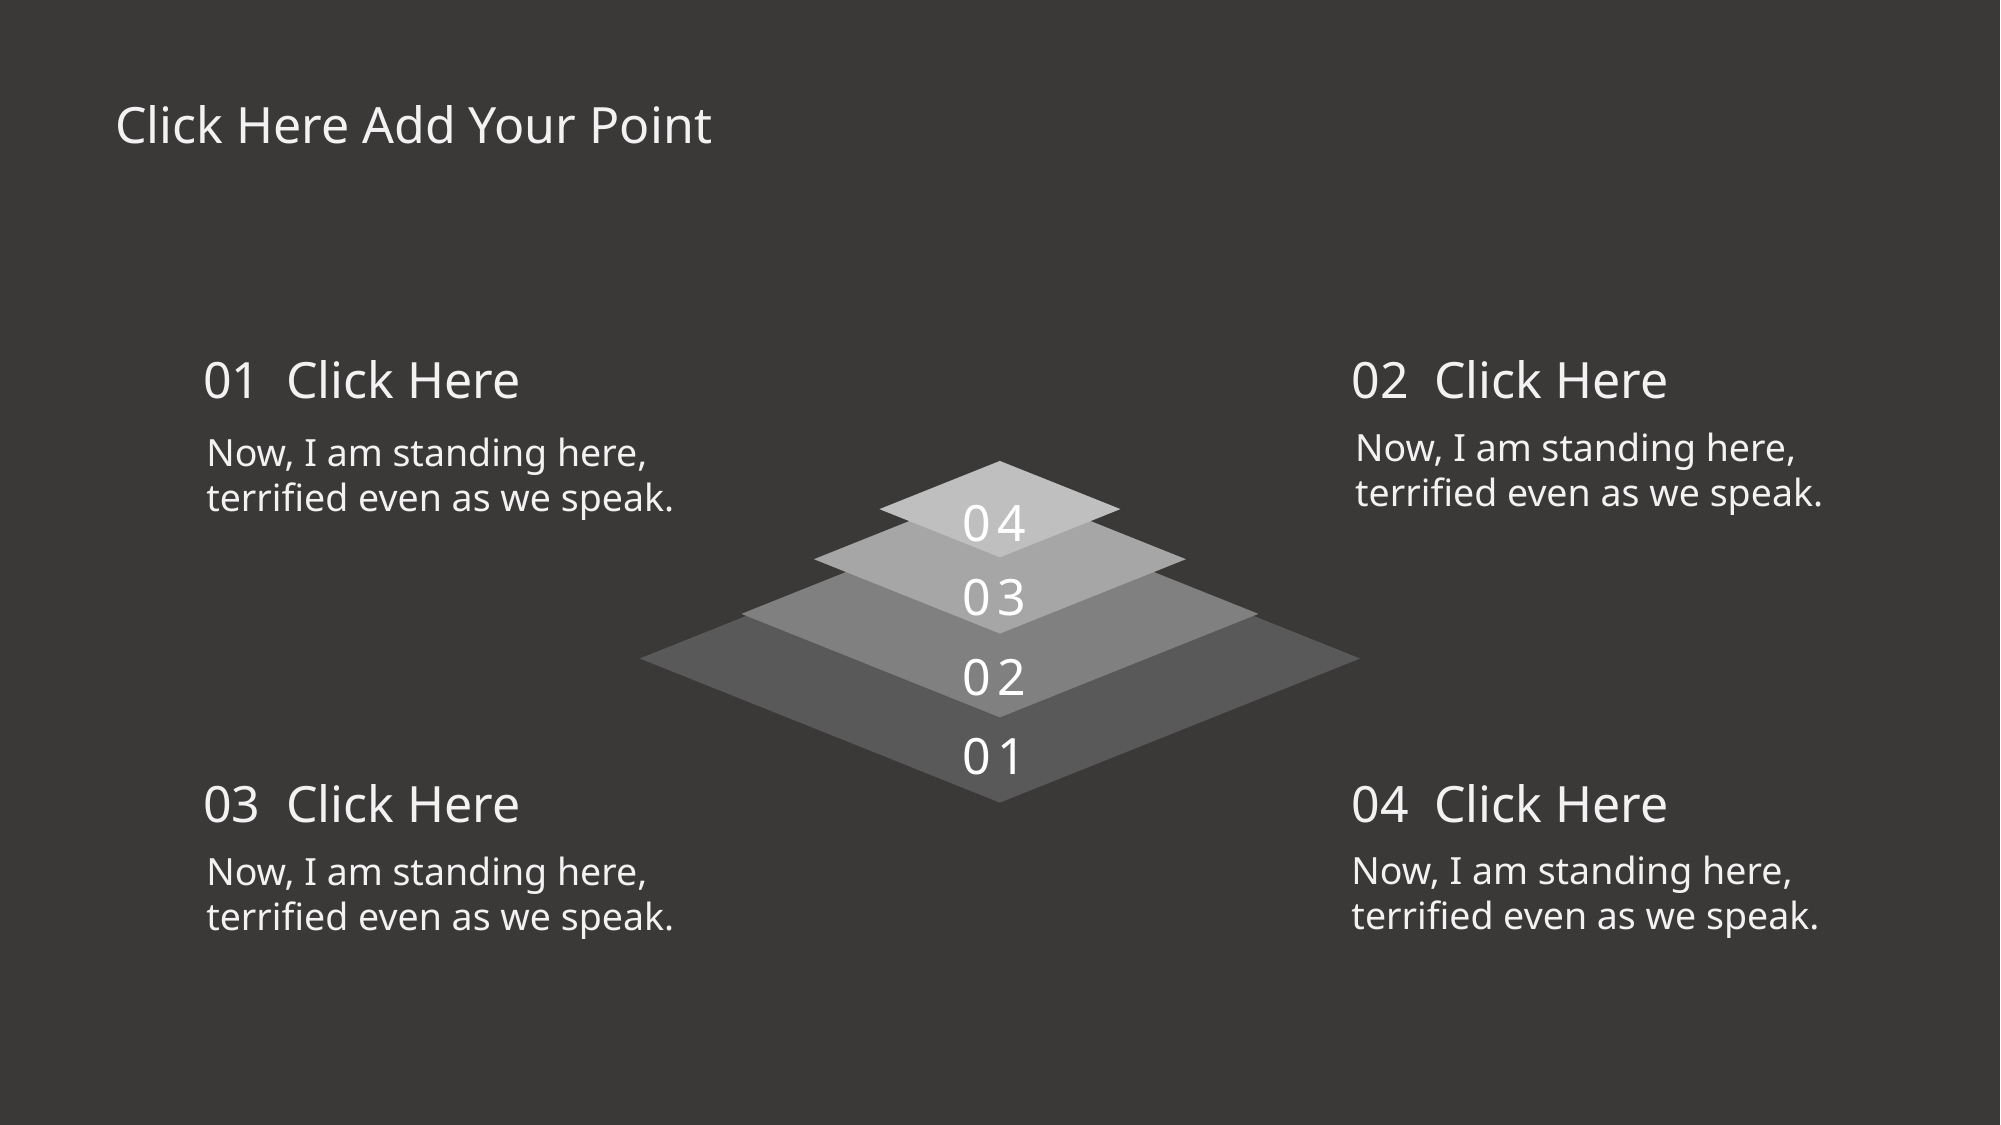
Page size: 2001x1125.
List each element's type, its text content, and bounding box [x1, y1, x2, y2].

text_box Click Here Add Your Point [100, 85, 853, 161]
text_box 01 Click Here [188, 340, 584, 416]
text_box [1053, 521, 1189, 614]
text_box 03 Click Here [188, 764, 584, 840]
text_box 03 [947, 559, 1053, 633]
text_box Now, I am standing here, terrified even as we speak. [1336, 839, 1907, 945]
text_box [811, 521, 947, 614]
text_box 04 Click Here [1336, 764, 1733, 839]
text_box 02 [947, 637, 1053, 713]
text_box Now, I am standing here, terrified even as we speak. [191, 840, 762, 946]
text_box 04 [947, 483, 1053, 559]
text_box [876, 459, 1124, 538]
text_box [636, 616, 993, 783]
text_box 01 [947, 717, 1053, 792]
text_box [986, 713, 1014, 717]
text_box [970, 792, 1030, 804]
text_box [738, 572, 1262, 698]
text_box [1007, 616, 1363, 783]
text_box Now, I am standing here, terrified even as we speak. [1340, 416, 1911, 522]
text_box Now, I am standing here, terrified even as we speak. [191, 421, 762, 526]
text_box 02 Click Here [1336, 340, 1733, 416]
